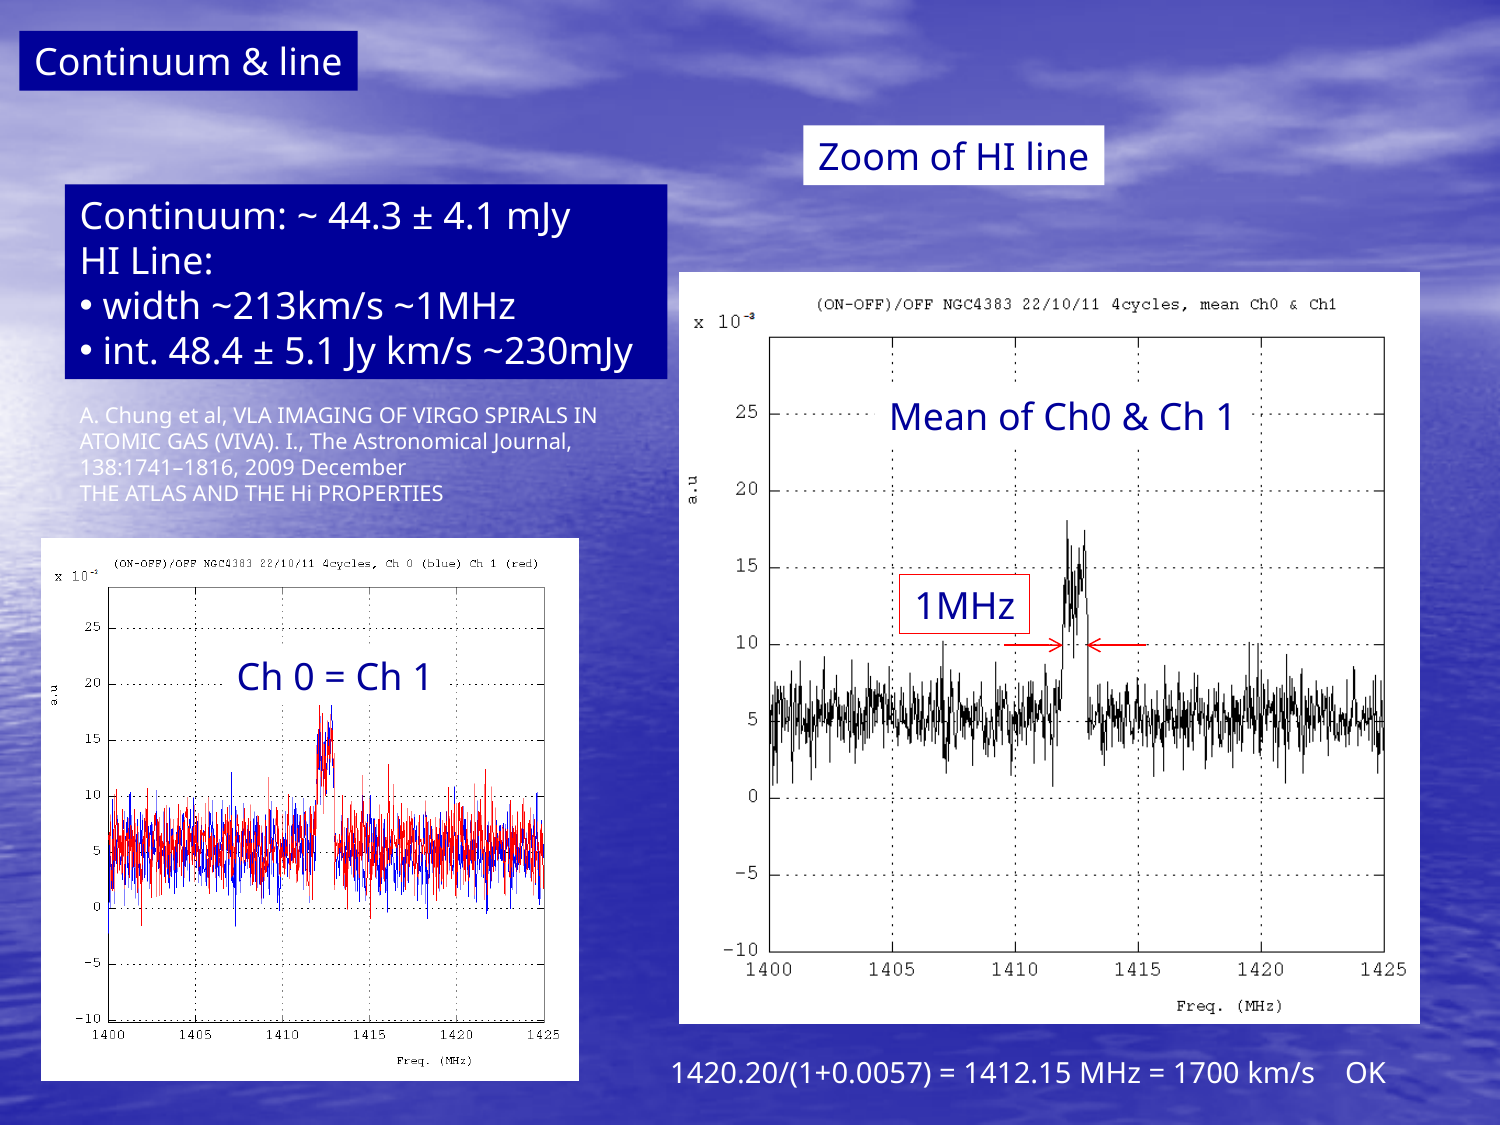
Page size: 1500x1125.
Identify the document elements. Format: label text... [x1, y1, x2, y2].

text_box Zoom of HI line [803, 125, 1105, 186]
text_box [40, 538, 579, 1082]
text_box Continuum: ~ 44.3 ± 4.1 mJy HI Line: width ~213km/s ~1MHz int. 48.4 ± 5.1 Jy km/s ~230mJy [64, 184, 668, 380]
text_box Continuum & line [19, 30, 358, 91]
picture [678, 271, 1420, 1024]
text_box 1420.20/(1+0.0057) = 1412.15 MHz = 1700 km/s OK [655, 1046, 1447, 1097]
text_box A. Chung et al, VLA IMAGING OF VIRGO SPIRALS IN ATOMIC GAS (VIVA). I., The Astronomical Journal, 138:1741–1816, 2009 December THE ATLAS AND THE Hi PROPERTIES [64, 394, 668, 514]
